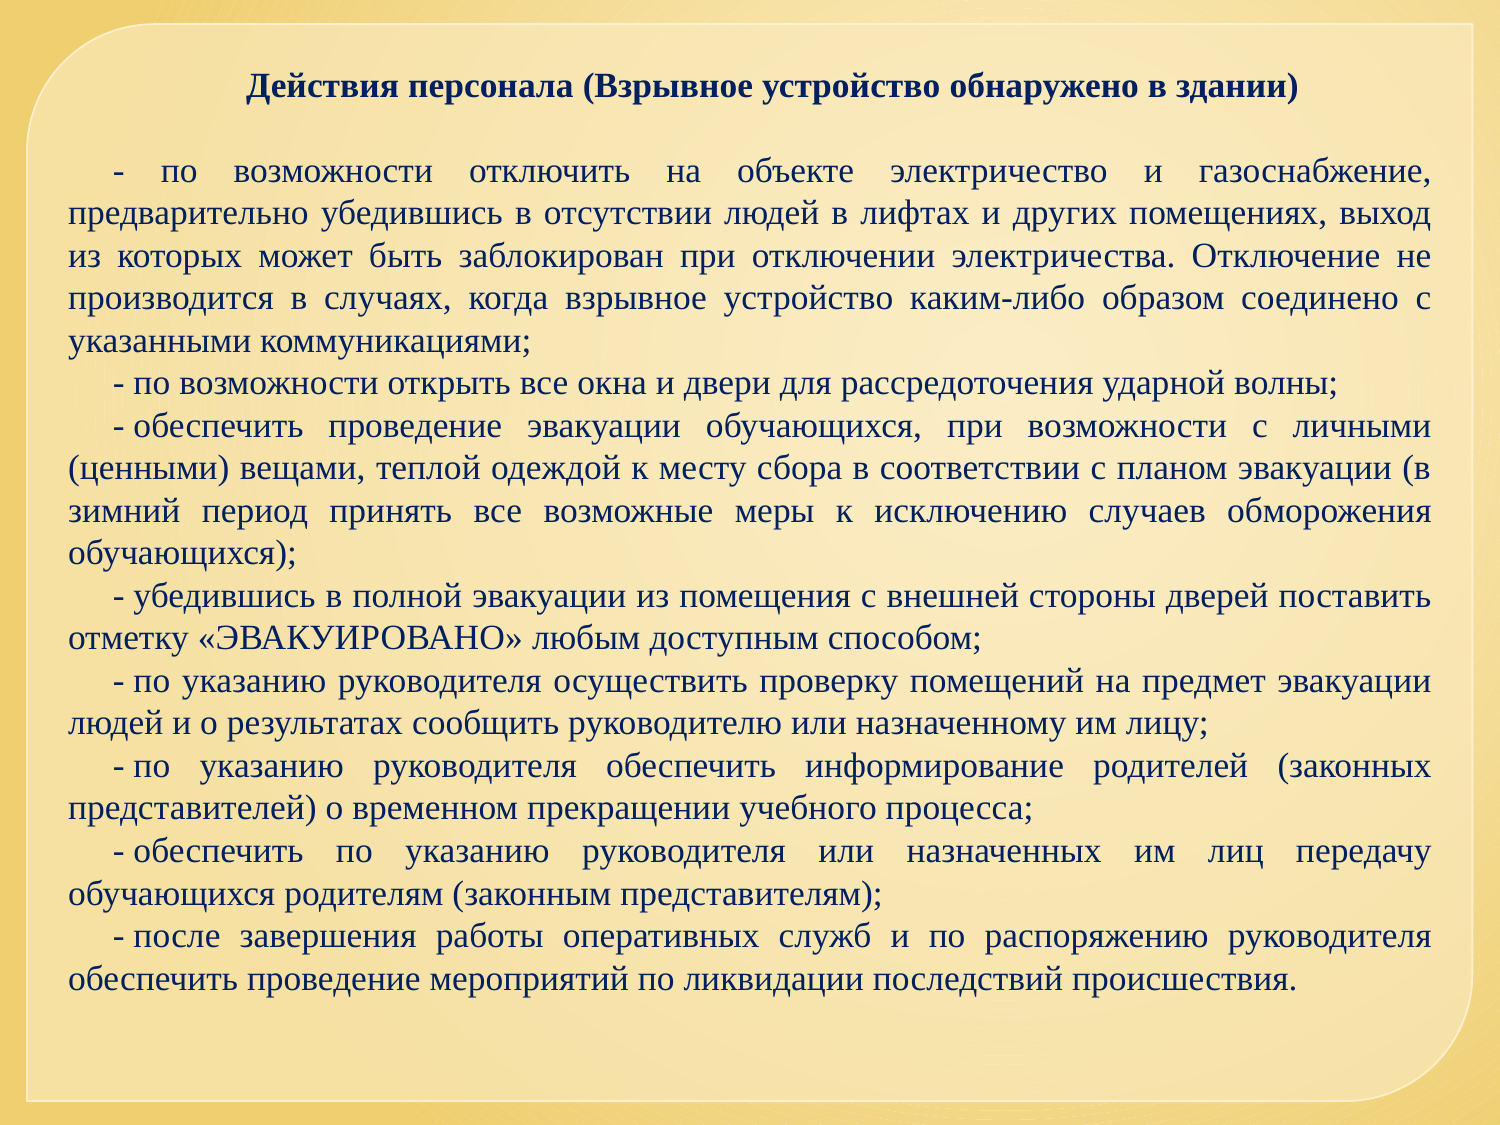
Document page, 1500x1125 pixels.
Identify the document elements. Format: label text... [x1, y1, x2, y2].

text_box Действия персонала (Взрывное устройство обнаружено в здании) - по возможности отключить на объекте электричество и газоснабжение, предварительно убедившись в отсутствии людей в лифтах и других помещениях, выход из которых может быть заблокирован при отключении электричества. Отключение не производится в случаях, когда взрывное устройство каким-либо образом соединено с указанными коммуникациями; - по возможности открыть все окна и двери для рассредоточения ударной волны; - обеспечить проведение эвакуации обучающихся, при возможности с личными (ценными) вещами, теплой одеждой к месту сбора в соответствии с планом эвакуации (в зимний период принять все возможные меры к исключению случаев обморожения обучающихся); - убедившись в полной эвакуации из помещения с внешней стороны дверей поставить отметку «ЭВАКУИРОВАНО» любым доступным способом; - по указанию руководителя осуществить проверку помещений на предмет эвакуации людей и о результатах сообщить руководителю или назначенному им лицу; - по указанию руководителя обеспечить информирование родителей (законных представителей) о временном прекращении учебного процесса; - обеспечить по указанию руководителя или назначенных им лиц передачу обучающихся родителям (законным представителям); - после завершения работы оперативных служб и по распоряжению руководителя обеспечить проведение мероприятий по ликвидации последствий происшествия. [53, 54, 1447, 1005]
